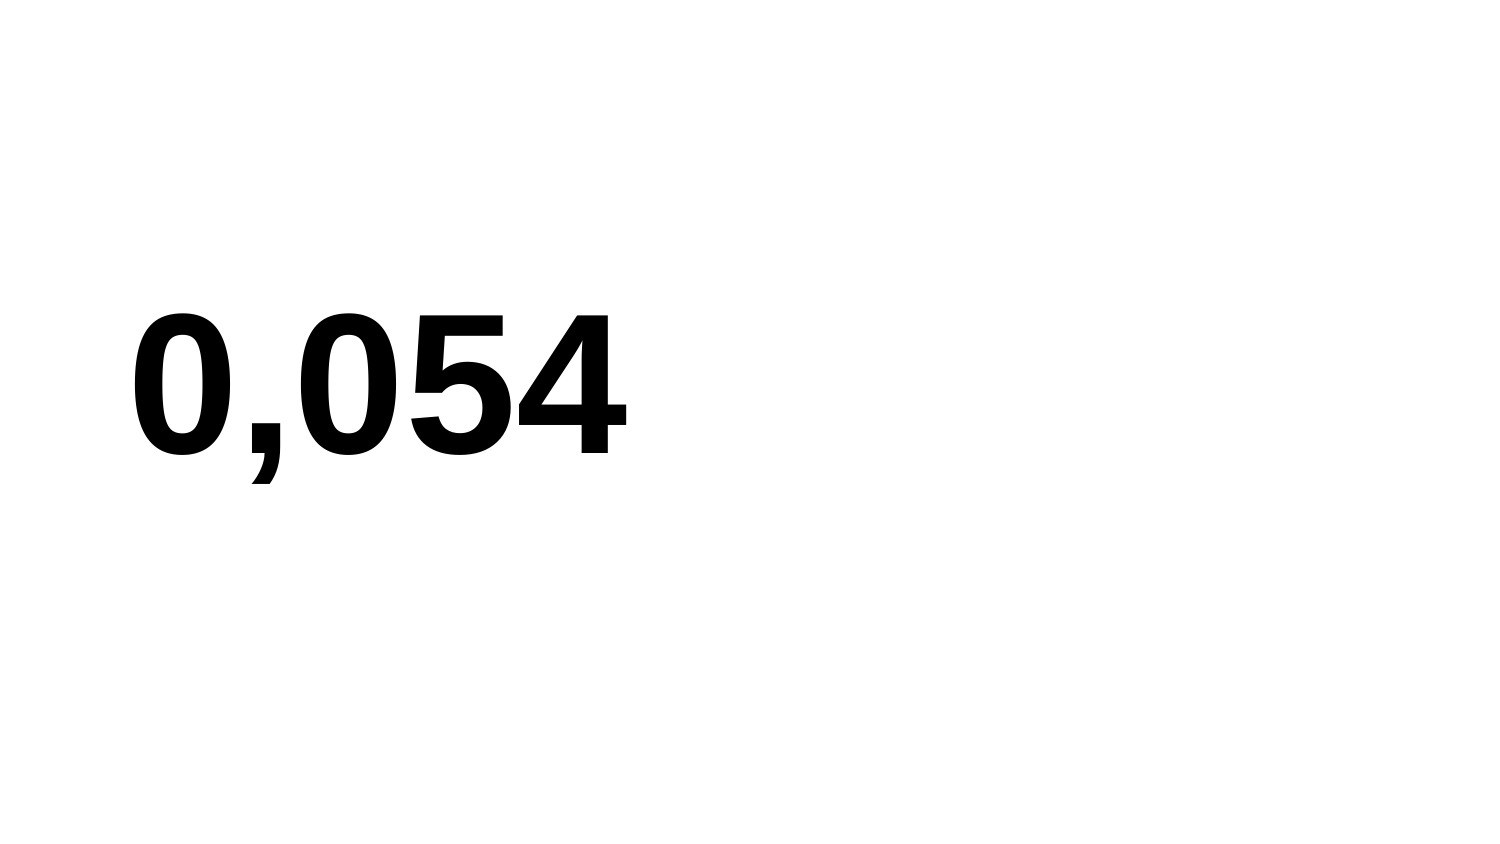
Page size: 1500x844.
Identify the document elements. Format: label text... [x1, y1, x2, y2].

text_box 0,054 [112, 235, 1388, 509]
